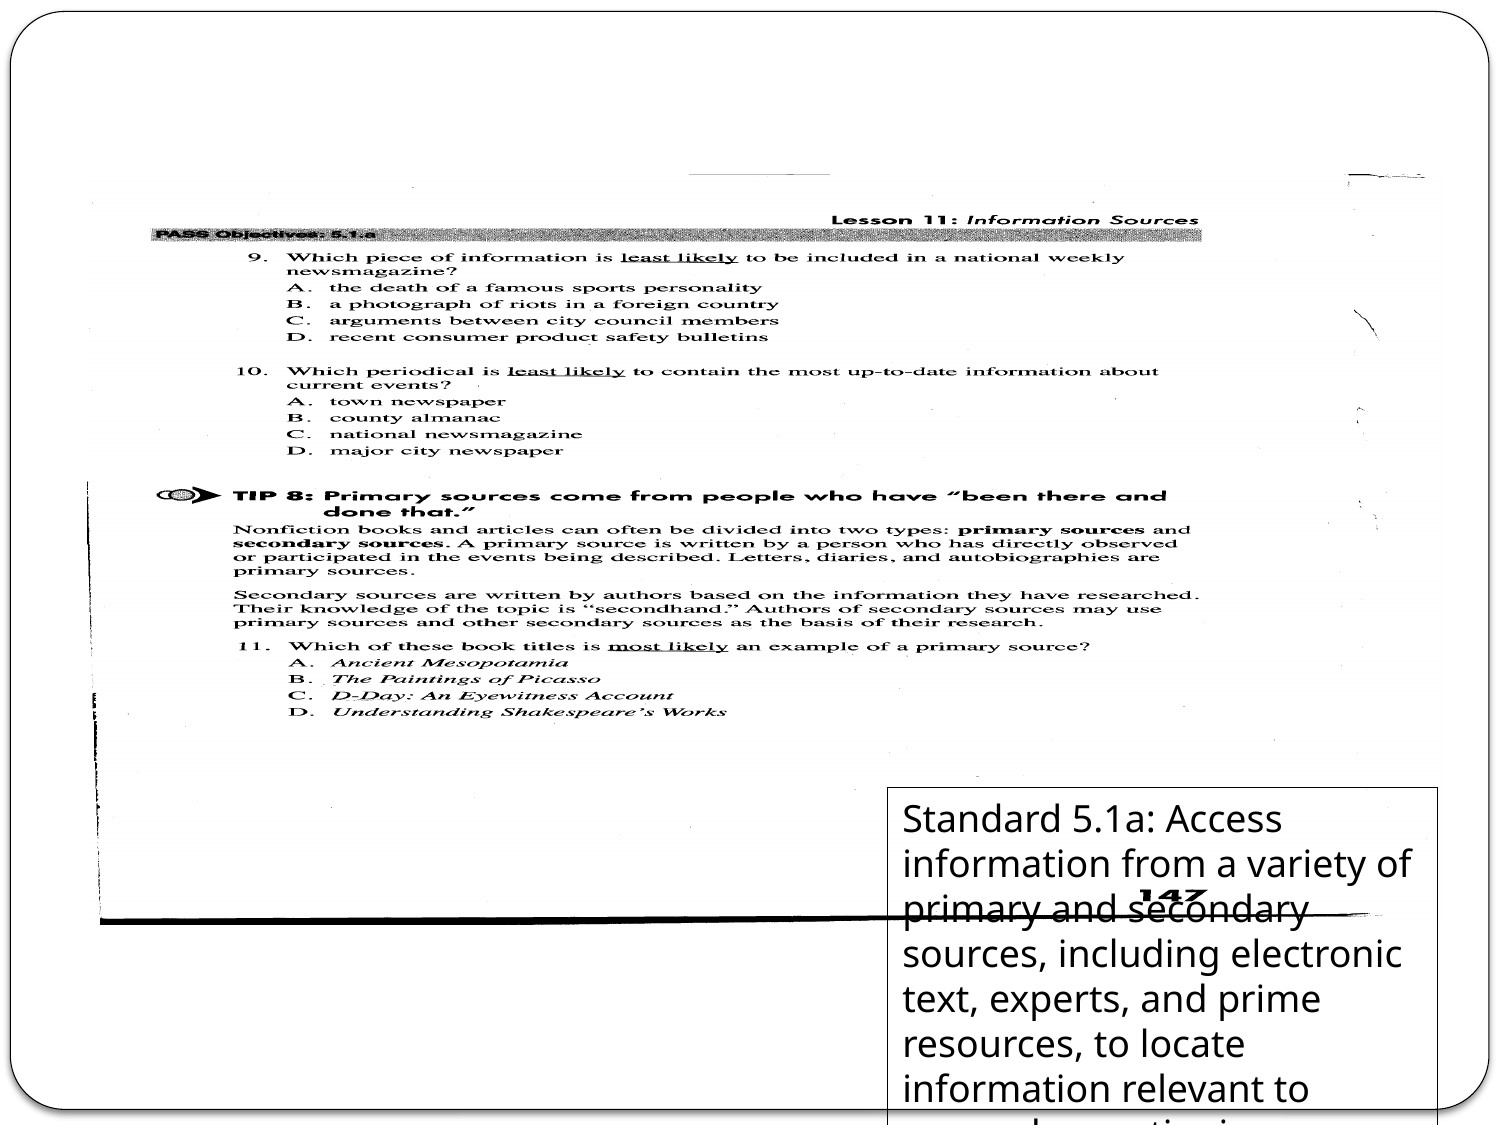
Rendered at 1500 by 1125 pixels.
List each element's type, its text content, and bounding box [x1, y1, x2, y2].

text_box Standard 5.1a: Access information from a variety of primary and secondary sources, including electronic text, experts, and prime resources, to locate information relevant to research questioning. [887, 935, 1438, 1125]
picture [87, 174, 1443, 926]
